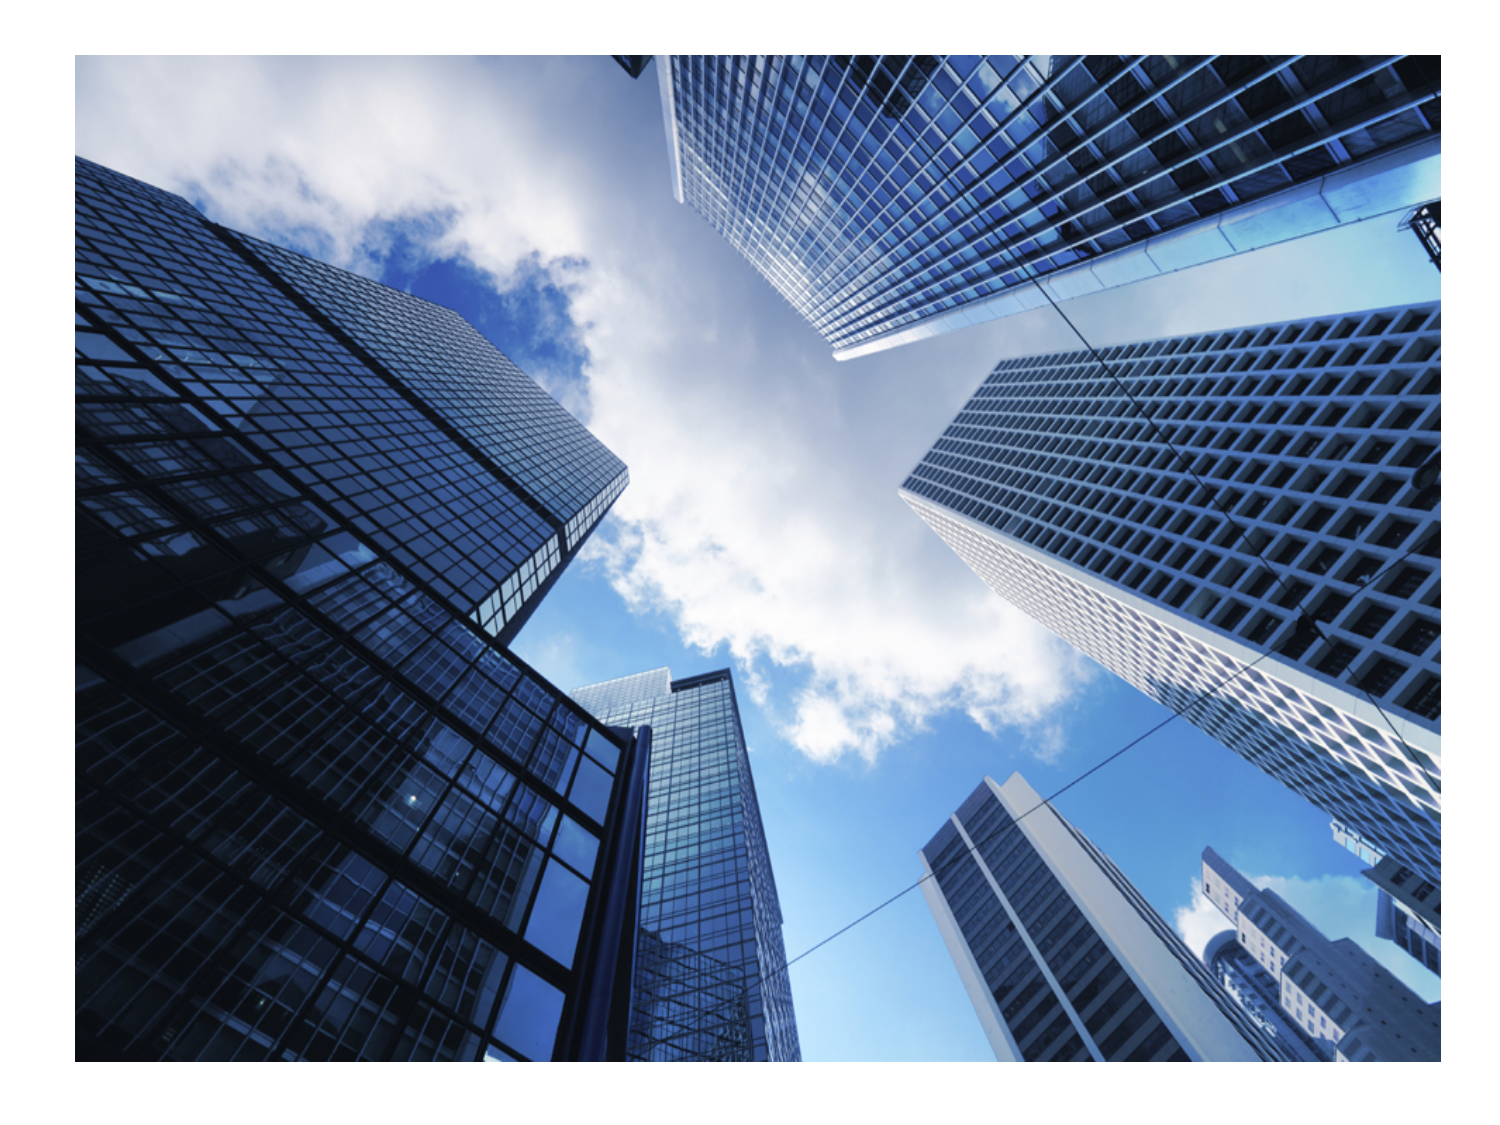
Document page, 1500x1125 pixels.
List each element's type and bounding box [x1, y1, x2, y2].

picture [75, 55, 1441, 1062]
